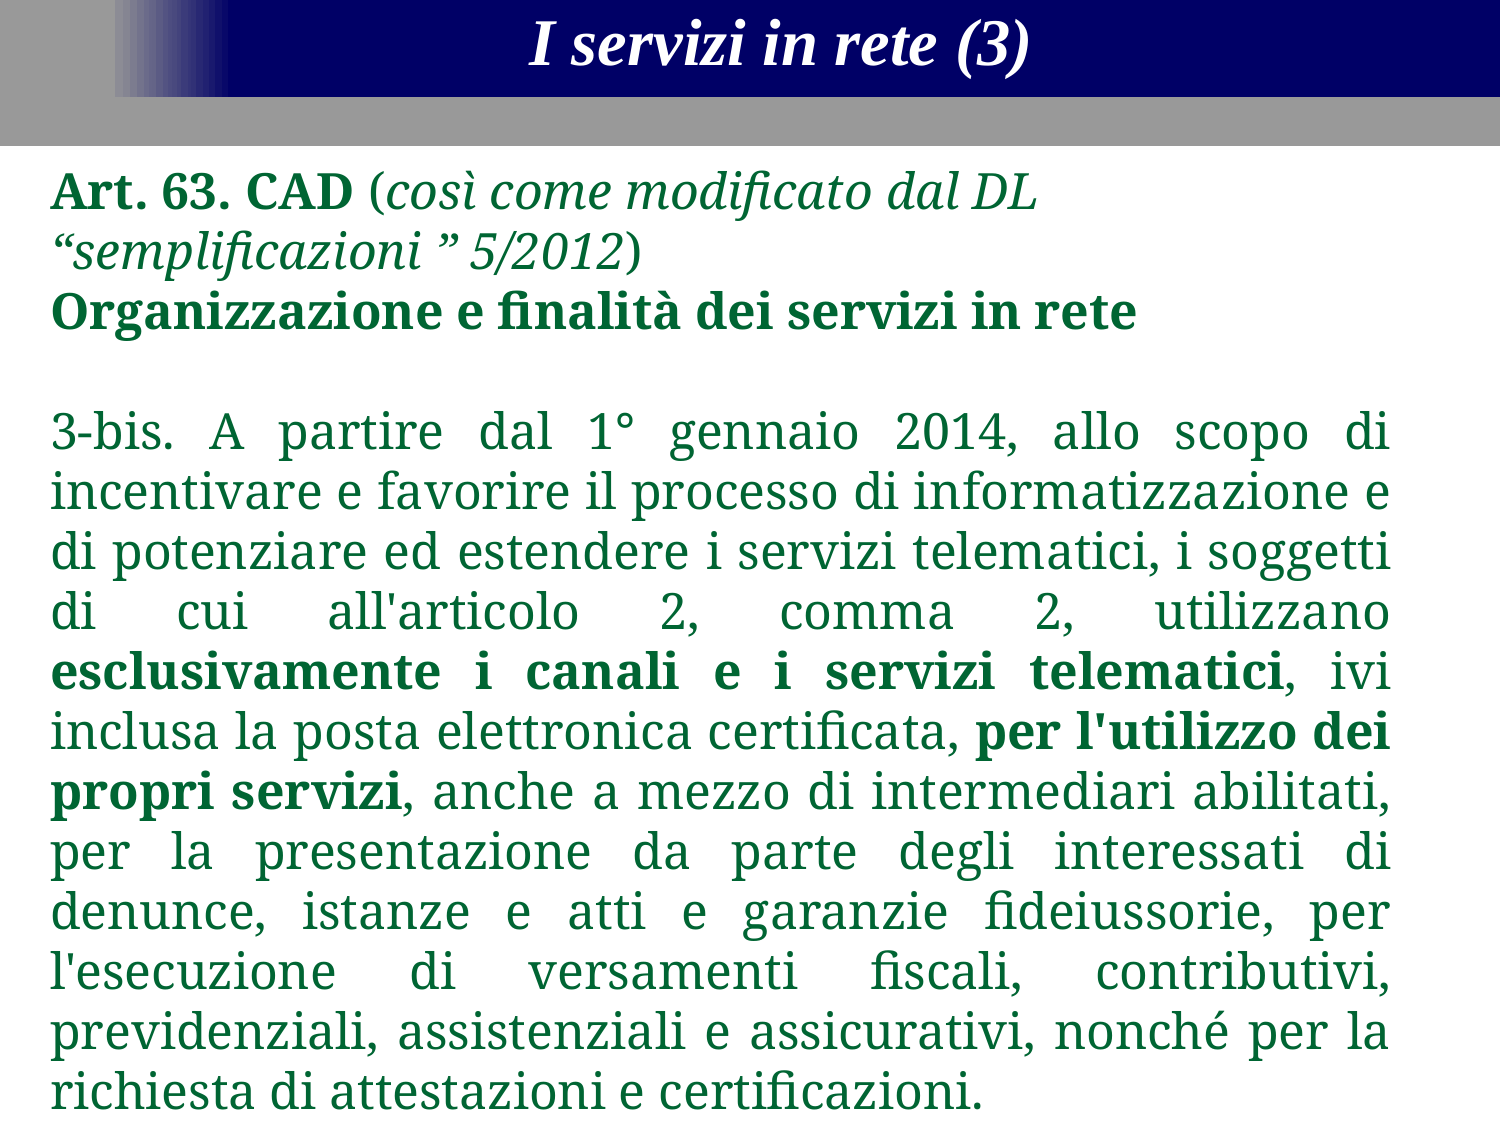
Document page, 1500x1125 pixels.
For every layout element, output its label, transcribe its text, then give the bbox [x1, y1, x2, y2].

text_box I servizi in rete (3) [93, 0, 1500, 129]
picture [0, 0, 1500, 1125]
text_box Art. 63. CAD (così come modificato dal DL “semplificazioni ” 5/2012) Organizzazione e finalità dei servizi in rete 3-bis. A partire dal 1° gennaio 2014, allo scopo di incentivare e favorire il processo di informatizzazione e di potenziare ed estendere i servizi telematici, i soggetti di cui all'articolo 2, comma 2, utilizzano esclusivamente i canali e i servizi telematici, ivi inclusa la posta elettronica certificata, per l'utilizzo dei propri servizi, anche a mezzo di intermediari abilitati, per la presentazione da parte degli interessati di denunce, istanze e atti e garanzie fideiussorie, per l'esecuzione di versamenti fiscali, contributivi, previdenziali, assistenziali e assicurativi, nonché per la richiesta di attestazioni e certificazioni. [35, 152, 1407, 1125]
